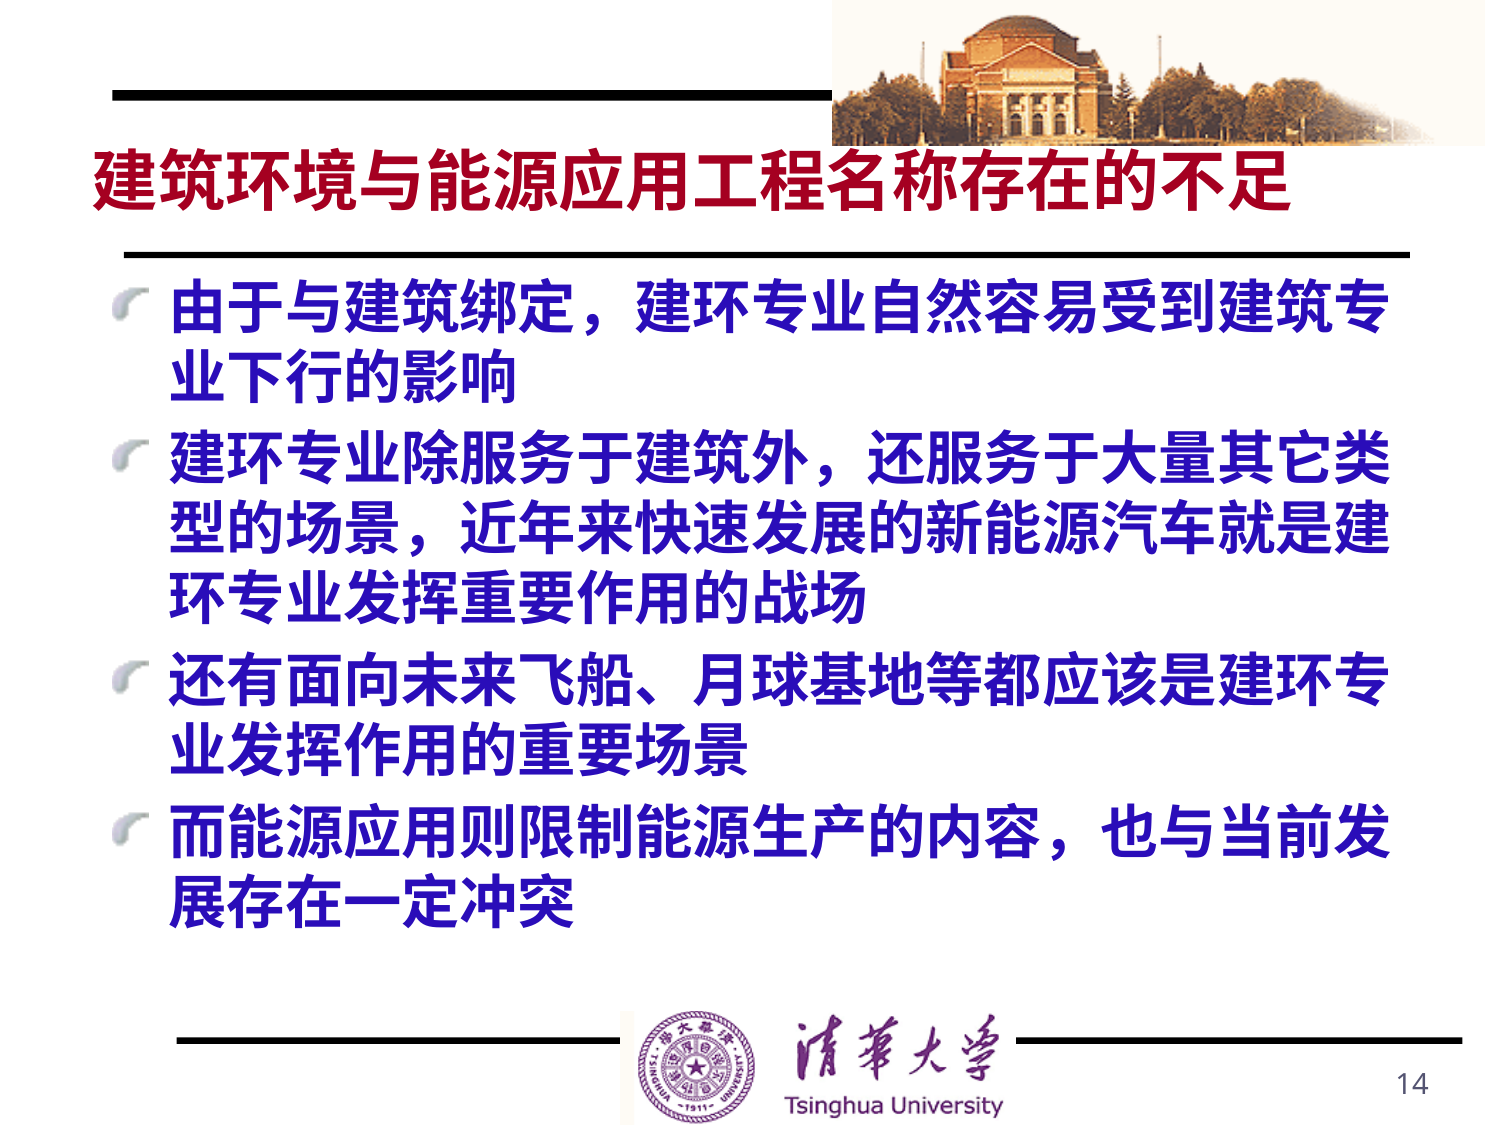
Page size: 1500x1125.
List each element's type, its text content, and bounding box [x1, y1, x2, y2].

picture [620, 1046, 1016, 1125]
picture [112, 811, 149, 849]
picture [112, 438, 149, 475]
picture [112, 286, 149, 324]
title 建筑环境与能源应用工程名称存在的不足 [76, 113, 1428, 245]
picture [832, 0, 1485, 146]
picture [112, 659, 149, 697]
list 由于与建筑绑定，建环专业自然容易受到建筑专业下行的影响 建环专业除服务于建筑外，还服务于大量其它类型的场景，近年来快速发展的新能源汽车就是建环专业发挥重要作用的战场 还有面向未来飞船、月球基地等都应该是建环专业发挥作用的重要场景 而能源应用则限制能源生产的内容，也与当前发展存在一定冲突 [97, 262, 1427, 1046]
